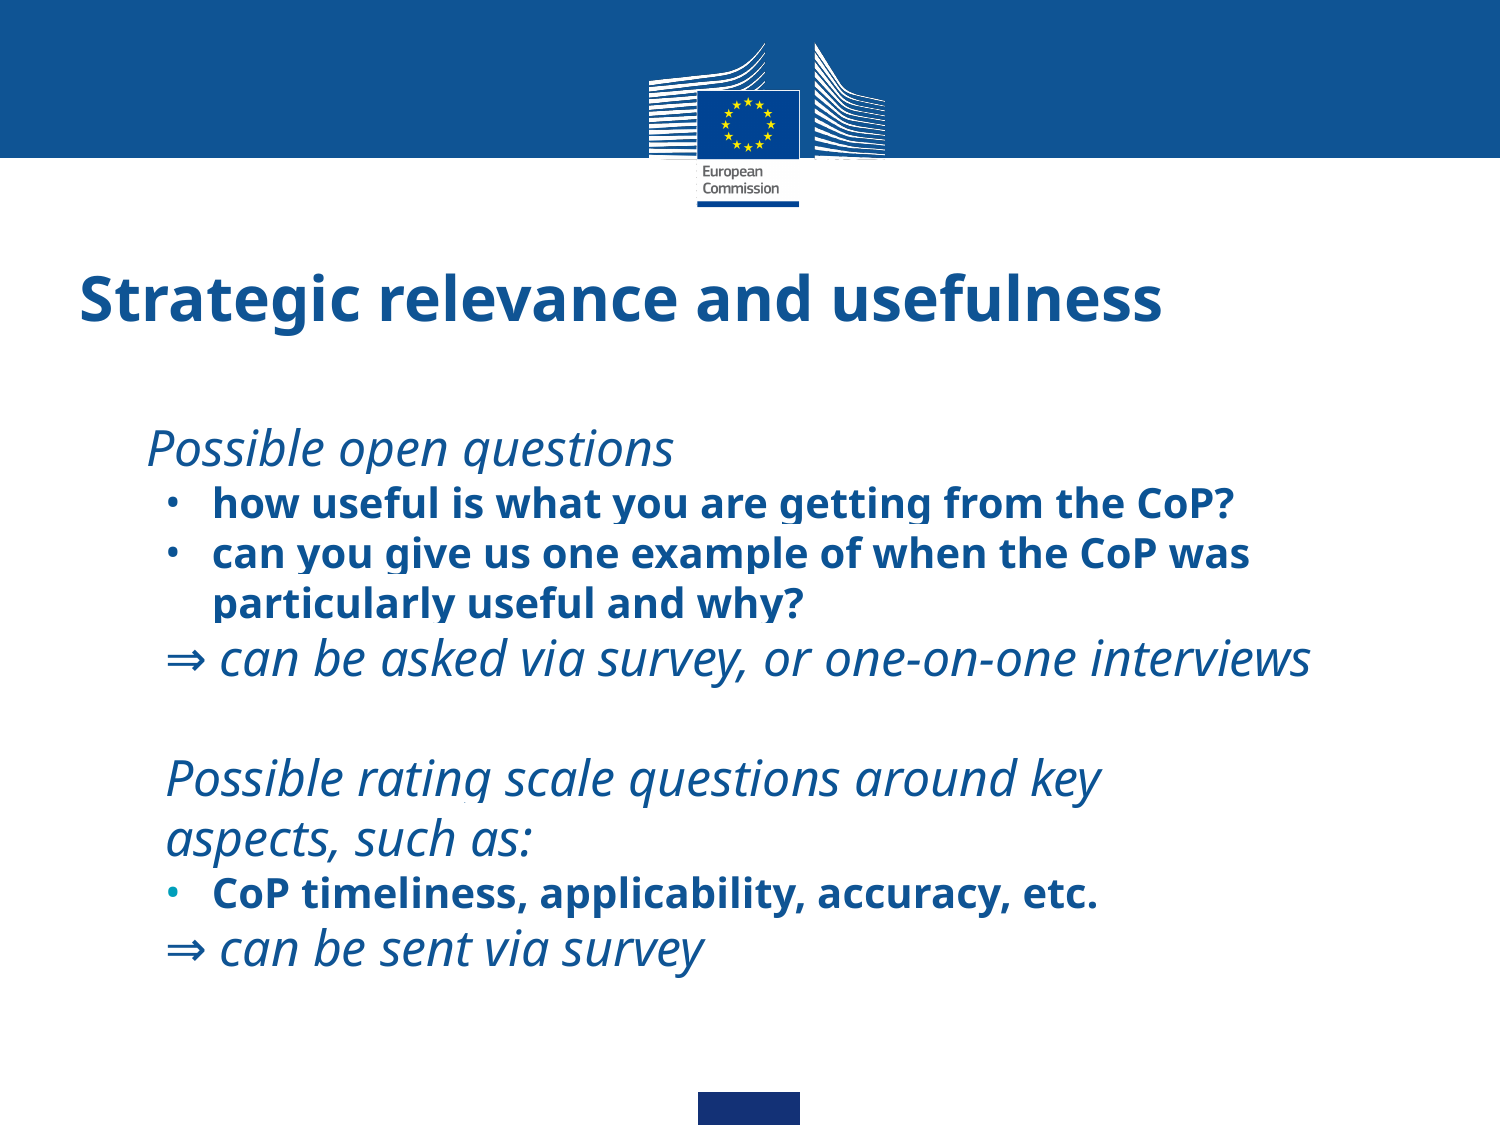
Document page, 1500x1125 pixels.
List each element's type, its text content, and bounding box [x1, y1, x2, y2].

list Possible open questions how useful is what you are getting from the CoP? can you give us one example of when the CoP was particularly useful and why? ⇒ can be asked via survey, or one-on-one interviews Possible rating scale questions around key aspects, such as: CoP timeliness, applicability, accuracy, etc. ⇒ can be sent via survey [75, 408, 1425, 988]
title Strategic relevance and usefulness [64, 219, 1415, 374]
picture [649, 42, 885, 208]
